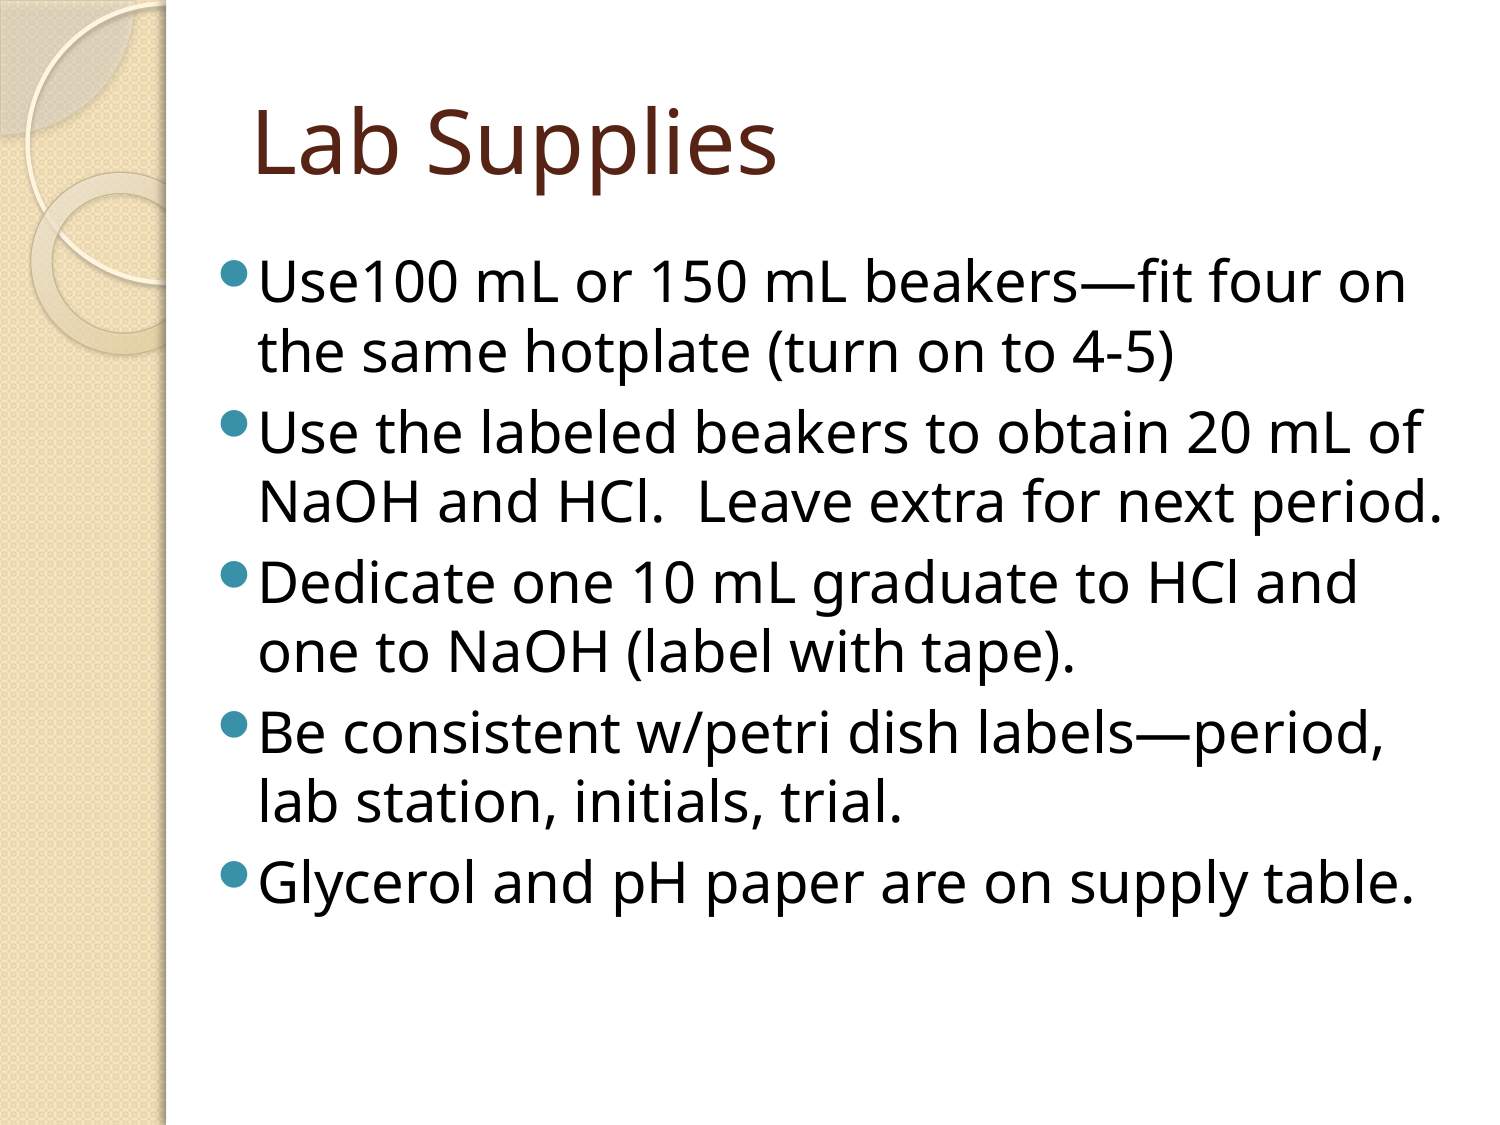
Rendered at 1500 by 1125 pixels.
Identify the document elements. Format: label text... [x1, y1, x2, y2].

list Use100 mL or 150 mL beakers—fit four on the same hotplate (turn on to 4-5) Use the labeled beakers to obtain 20 mL of NaOH and HCl. Leave extra for next period. Dedicate one 10 mL graduate to HCl and one to NaOH (label with tape). Be consistent w/petri dish labels—period, lab station, initials, trial. Glycerol and pH paper are on supply table. [190, 237, 1466, 1025]
title Lab Supplies [235, 45, 1466, 233]
